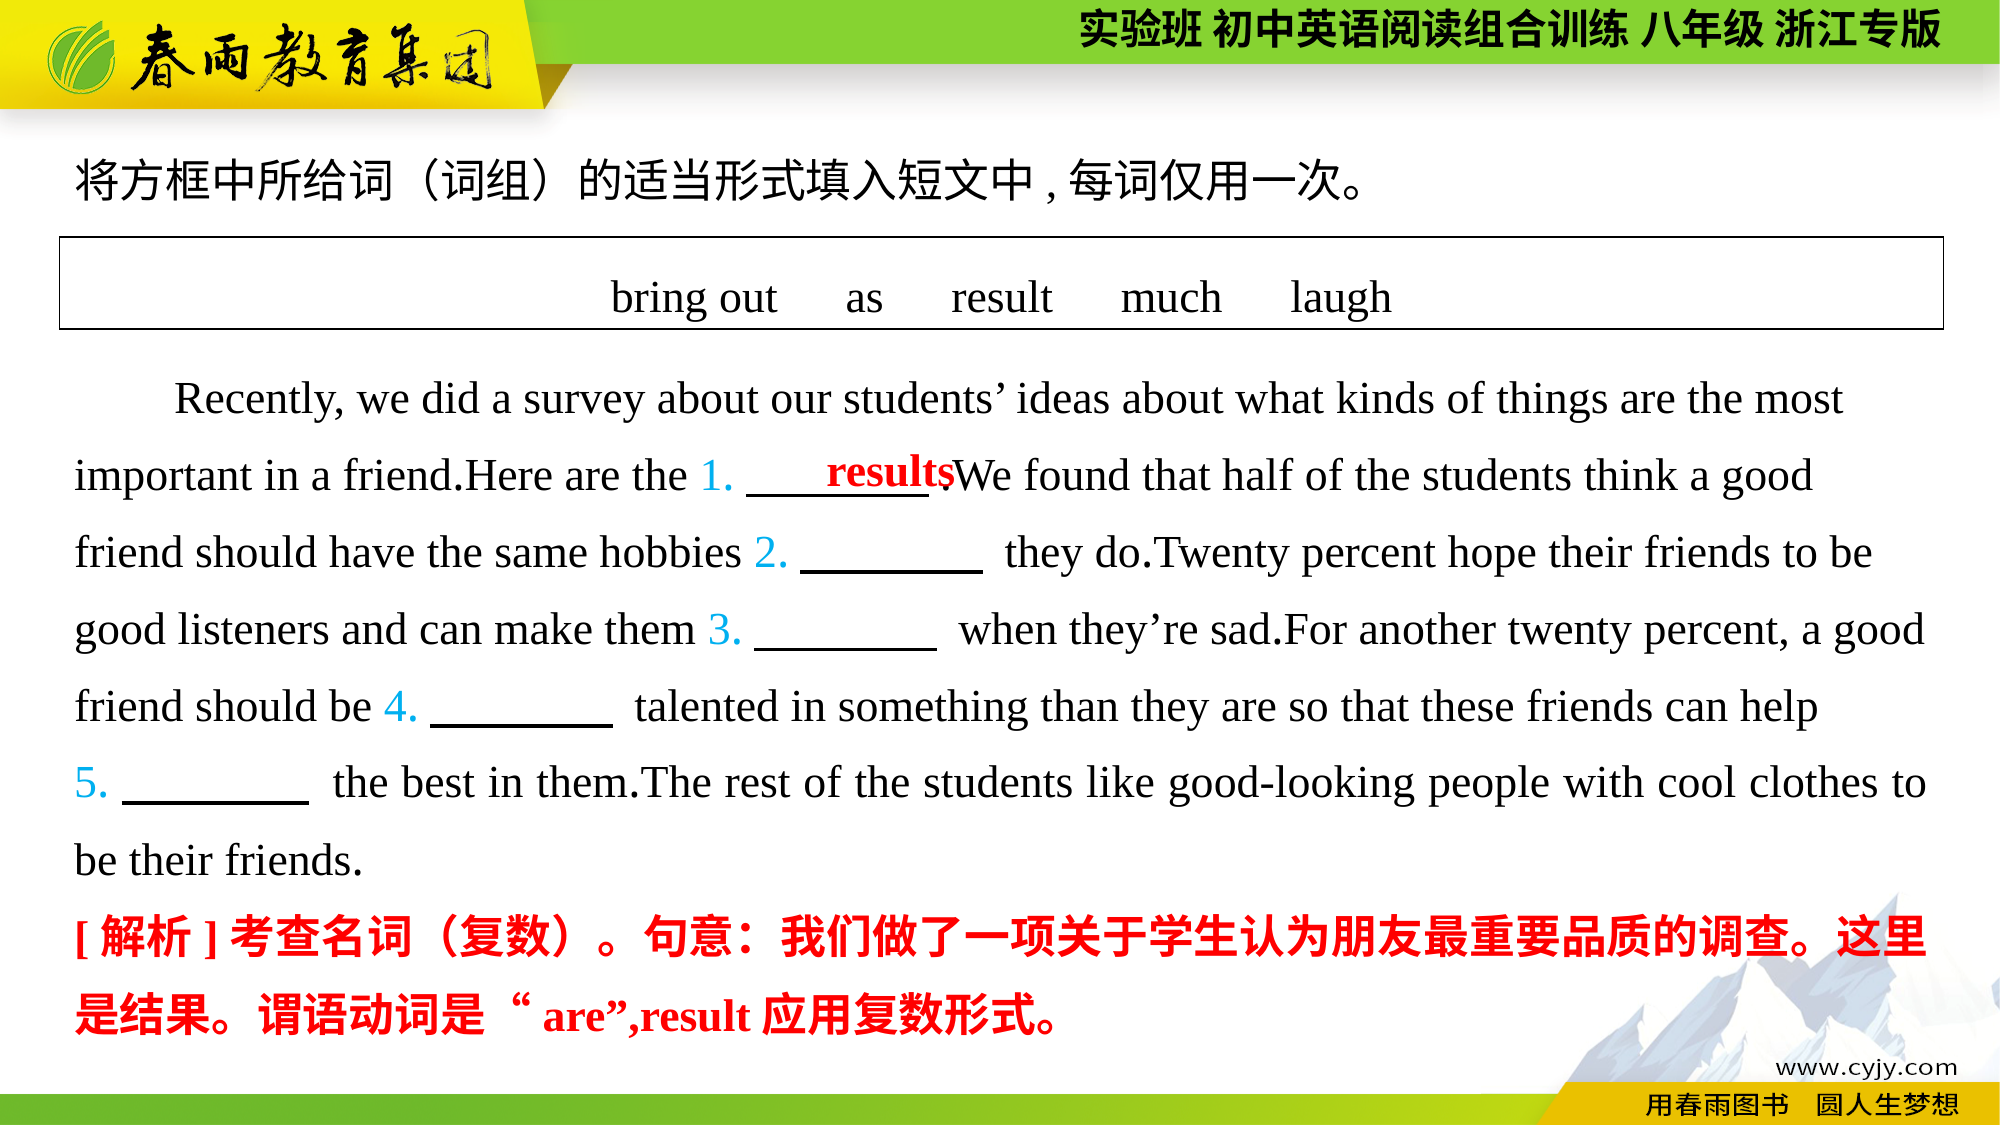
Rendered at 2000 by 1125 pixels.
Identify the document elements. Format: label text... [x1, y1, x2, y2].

picture [0, 0, 2000, 1125]
text_box bring out as result much laugh [59, 237, 1944, 330]
text_box results [811, 410, 971, 503]
list 将方框中所给词（词组）的适当形式填入短文中,每词仅用一次。 [59, 122, 1944, 210]
text_box [解析]考查名词（复数）。句意：我们做了一项关于学生认为朋友最重要品质的调查。这里是结果。谓语动词是“are”,result应用复数形式。 [59, 878, 1944, 1048]
text_box Recently, we did a survey about our students’ ideas about what kinds of things are the most important in a friend.Here are the 1. .We found that half of the students think a good friend should have the same hobbies 2. they do.Twenty percent hope their friends to be good listeners and can make them 3. when they’re sad.For another twenty percent, a good friend should be 4. talented in something than they are so that these friends can help 5. the best in them.The rest of the students like good-looking people with cool clothes to be their friends. [59, 337, 1944, 878]
